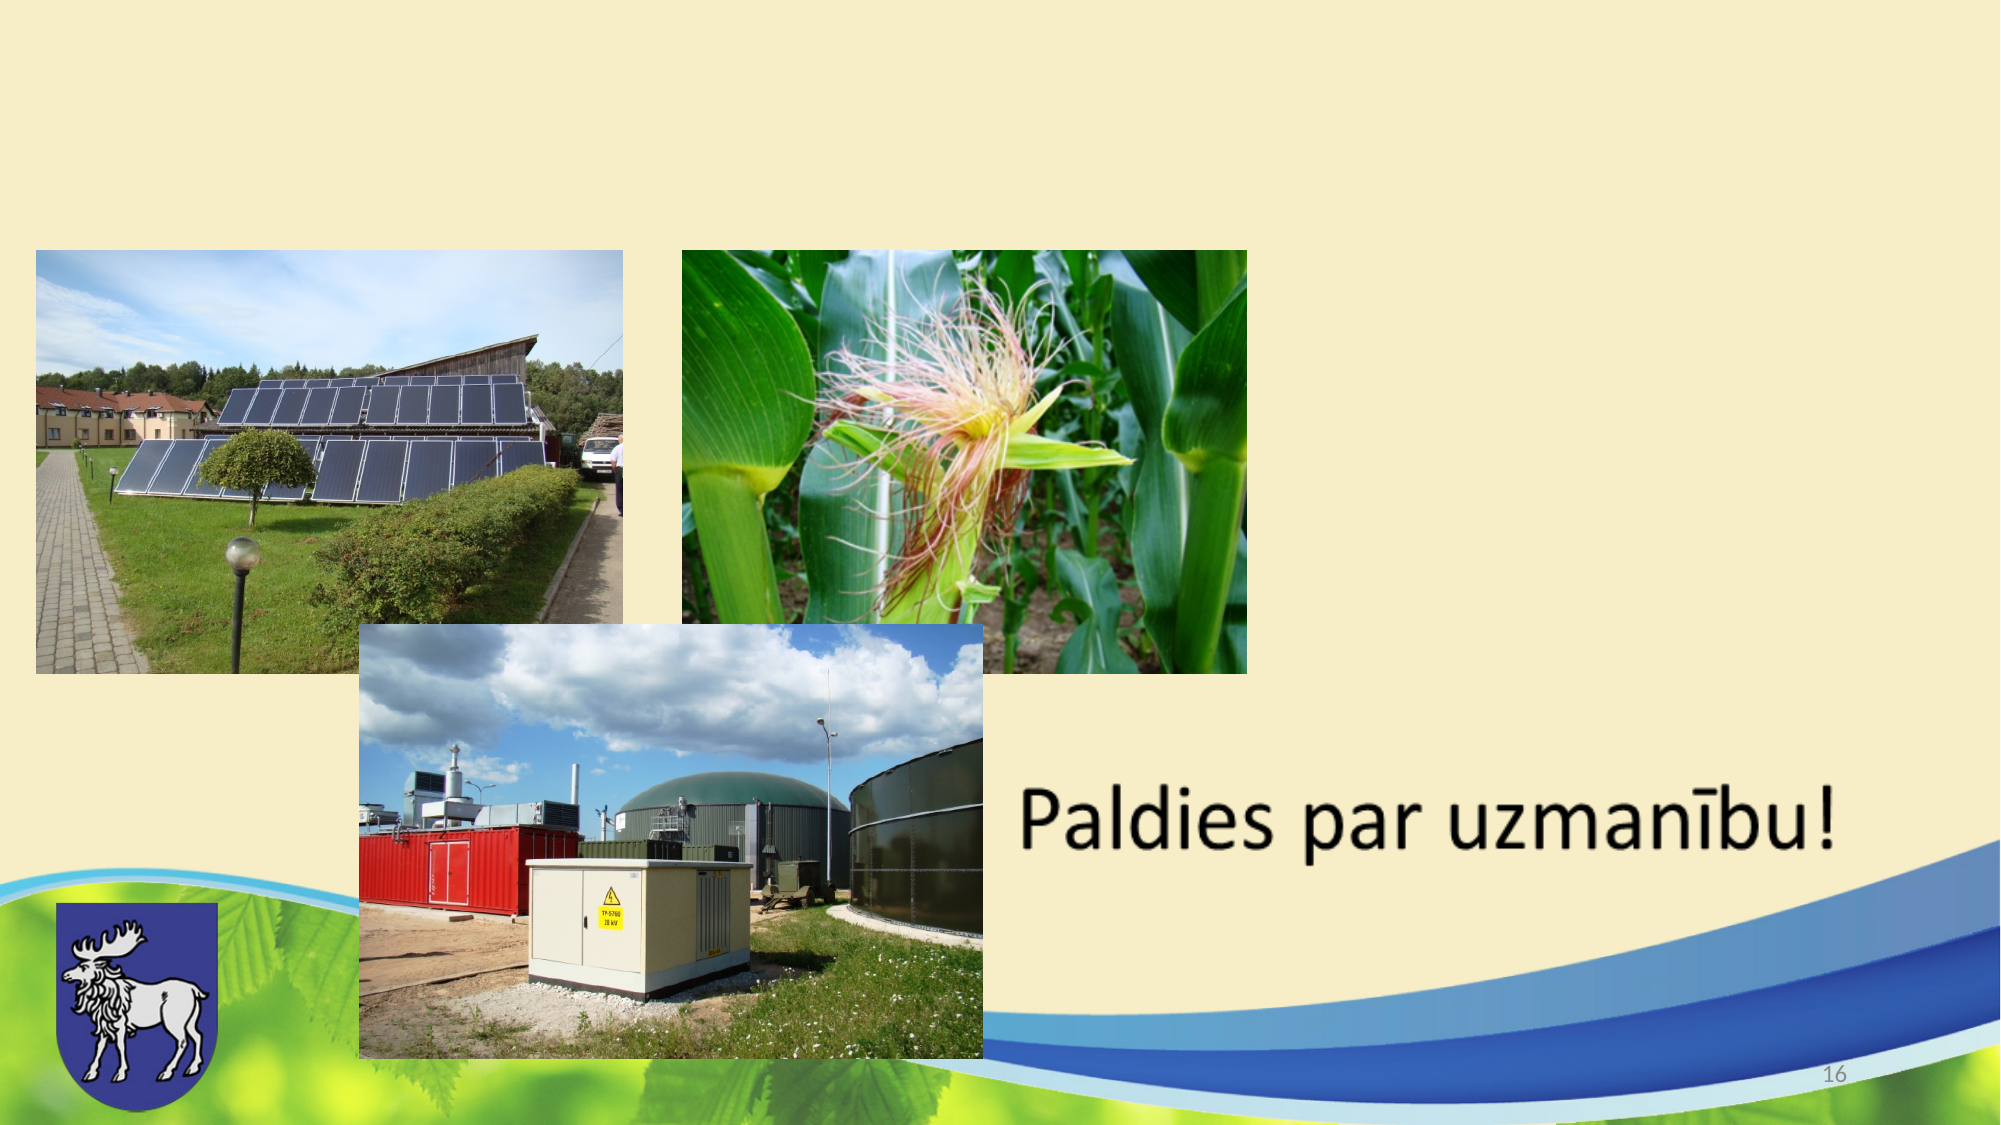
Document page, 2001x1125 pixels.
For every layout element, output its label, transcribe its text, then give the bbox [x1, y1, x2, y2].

slide_number 16 [1412, 1042, 1863, 1103]
picture [0, 0, 2001, 1125]
title [137, 59, 1863, 278]
